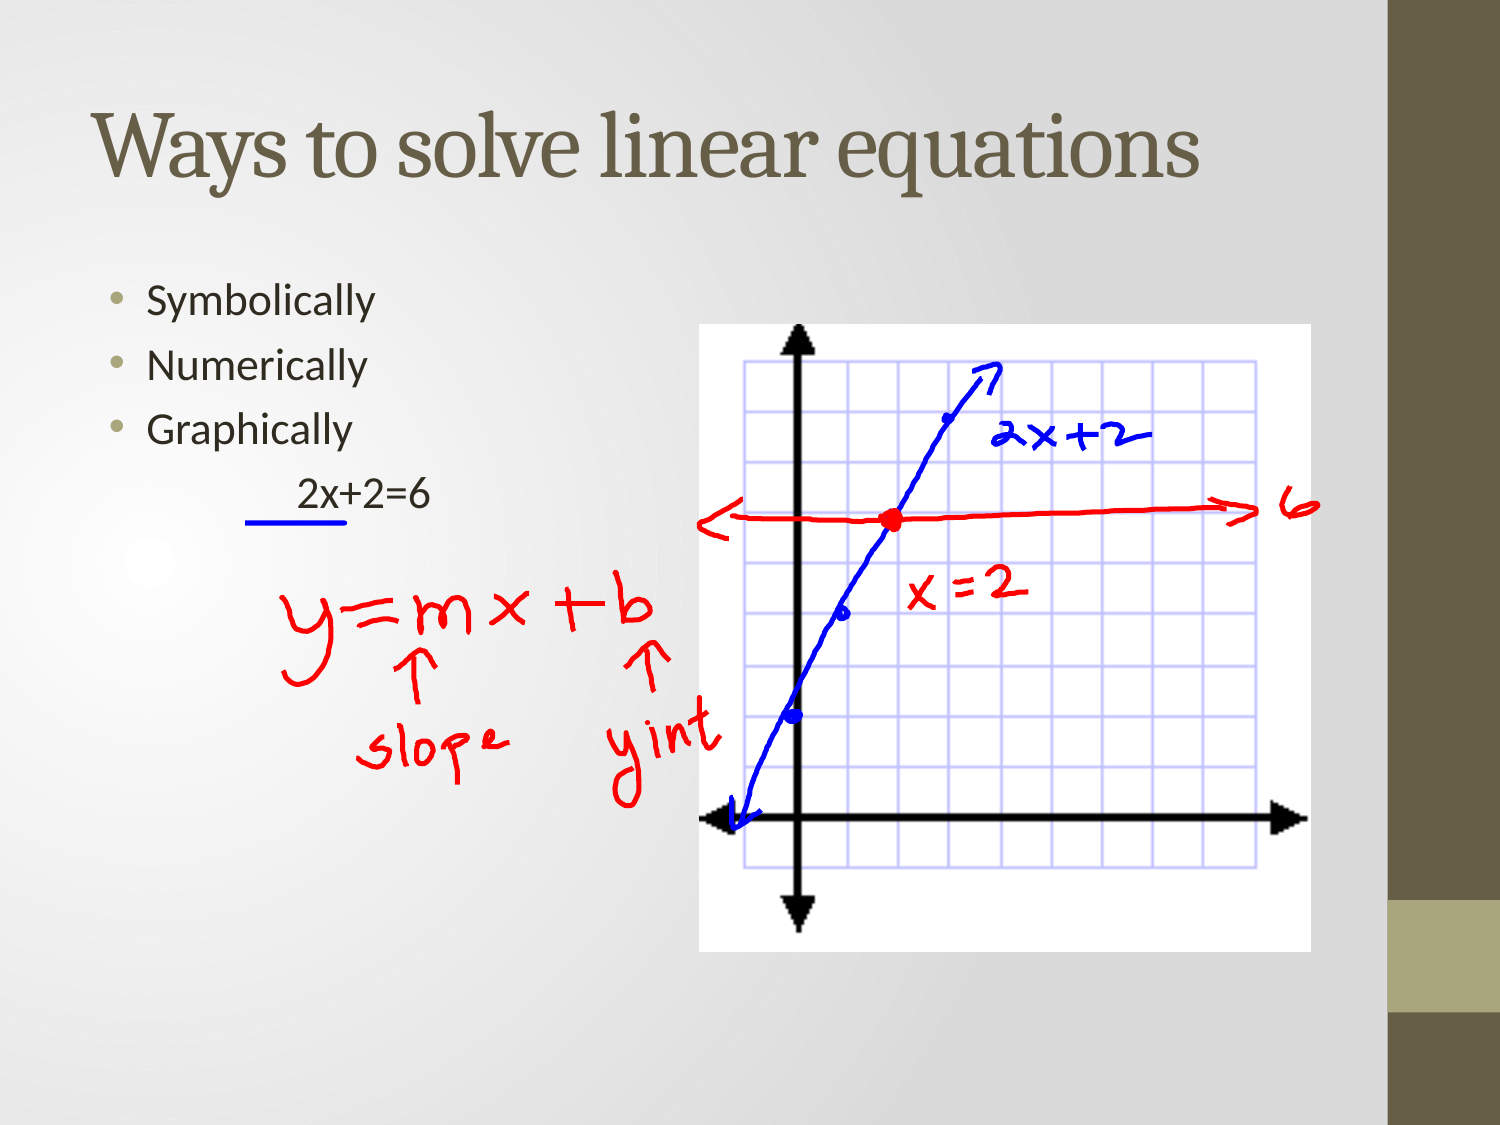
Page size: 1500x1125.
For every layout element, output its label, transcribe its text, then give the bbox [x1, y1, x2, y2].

text_box [245, 521, 346, 525]
list Symbolically Numerically Graphically 2x+2=6 [75, 262, 1325, 1050]
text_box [281, 571, 721, 807]
title Ways to solve linear equations [75, 45, 1325, 233]
picture [699, 324, 1312, 953]
